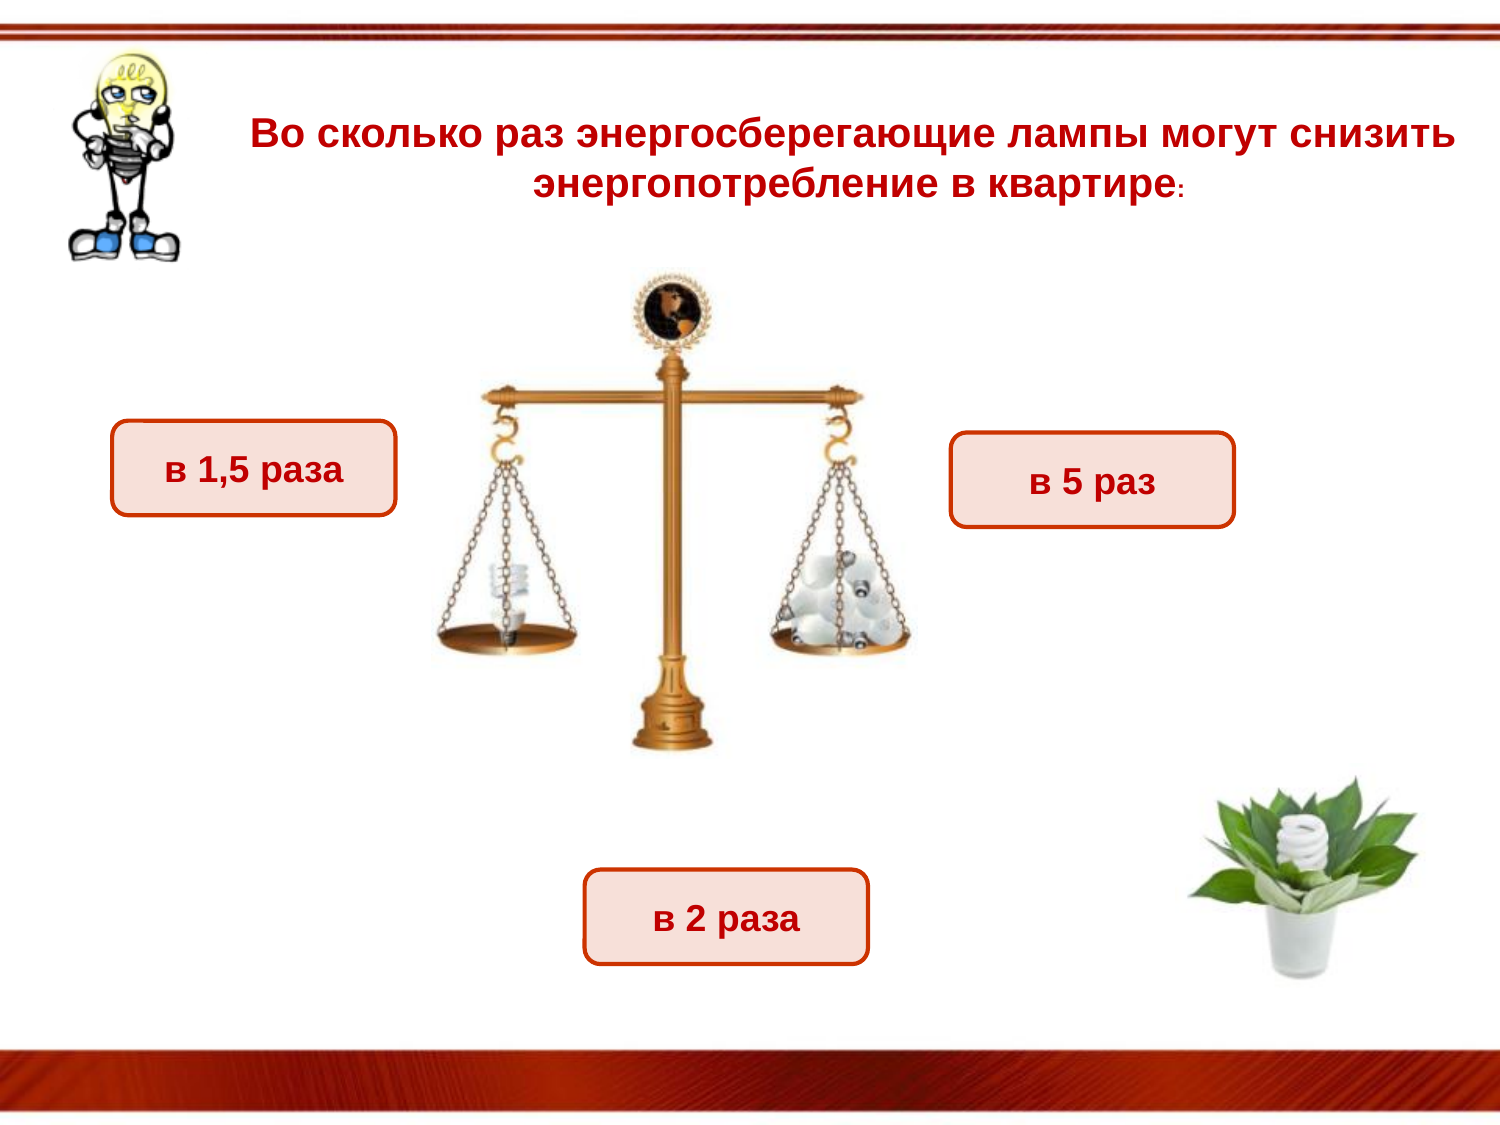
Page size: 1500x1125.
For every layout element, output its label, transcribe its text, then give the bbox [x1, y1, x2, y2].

text_box в 1,5 раза [109, 418, 398, 518]
text_box Во сколько раз энергосберегающие лампы могут снизить энергопотребление в квартире: [234, 98, 1484, 243]
text_box в 2 раза [582, 867, 871, 967]
picture [0, 0, 1500, 1125]
text_box в 5 раз [948, 430, 1237, 530]
